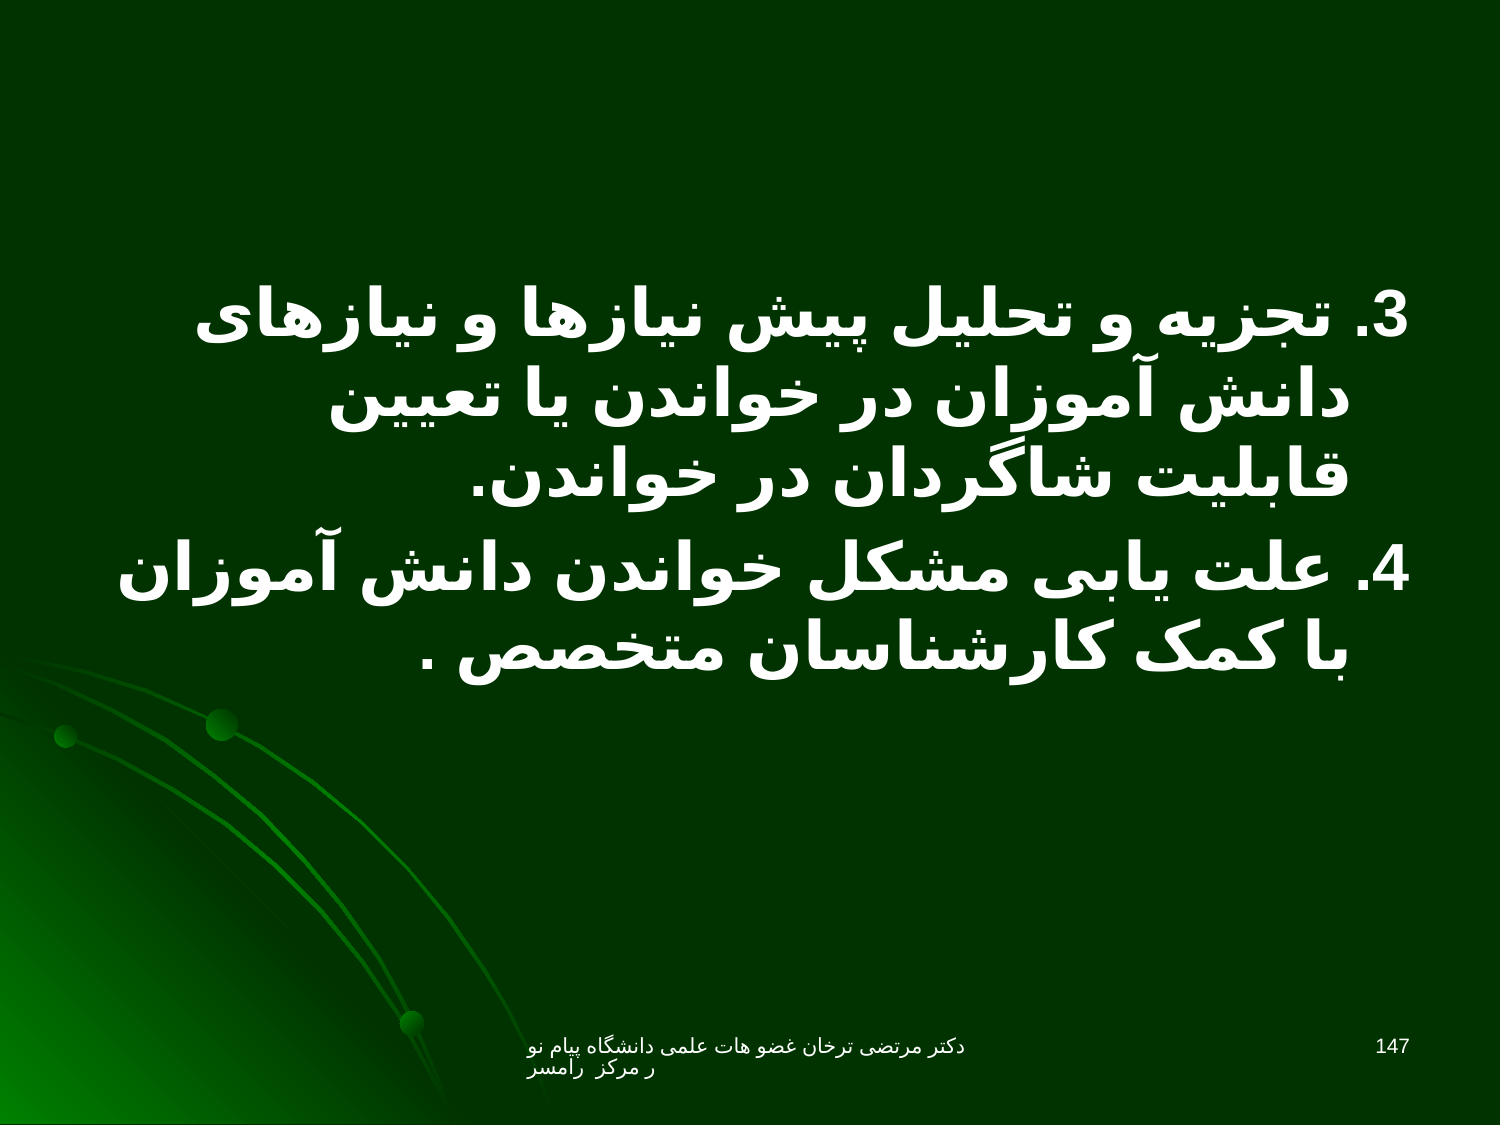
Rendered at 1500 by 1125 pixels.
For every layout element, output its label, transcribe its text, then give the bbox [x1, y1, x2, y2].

footer دکتر مرتضی ترخان غضو هات علمی دانشگاه پیام نور مرکز رامسر [512, 1024, 988, 1101]
list 3. تجزیه و تحلیل پیش نیازها و نیازهای دانش آموزان در خواندن یا تعیین قابلیت شاگردان در خواندن. 4. علت یابی مشکل خواندن دانش آموزان با کمک کارشناسان متخصص . [74, 262, 1426, 1006]
slide_number 147 [1074, 1024, 1426, 1101]
